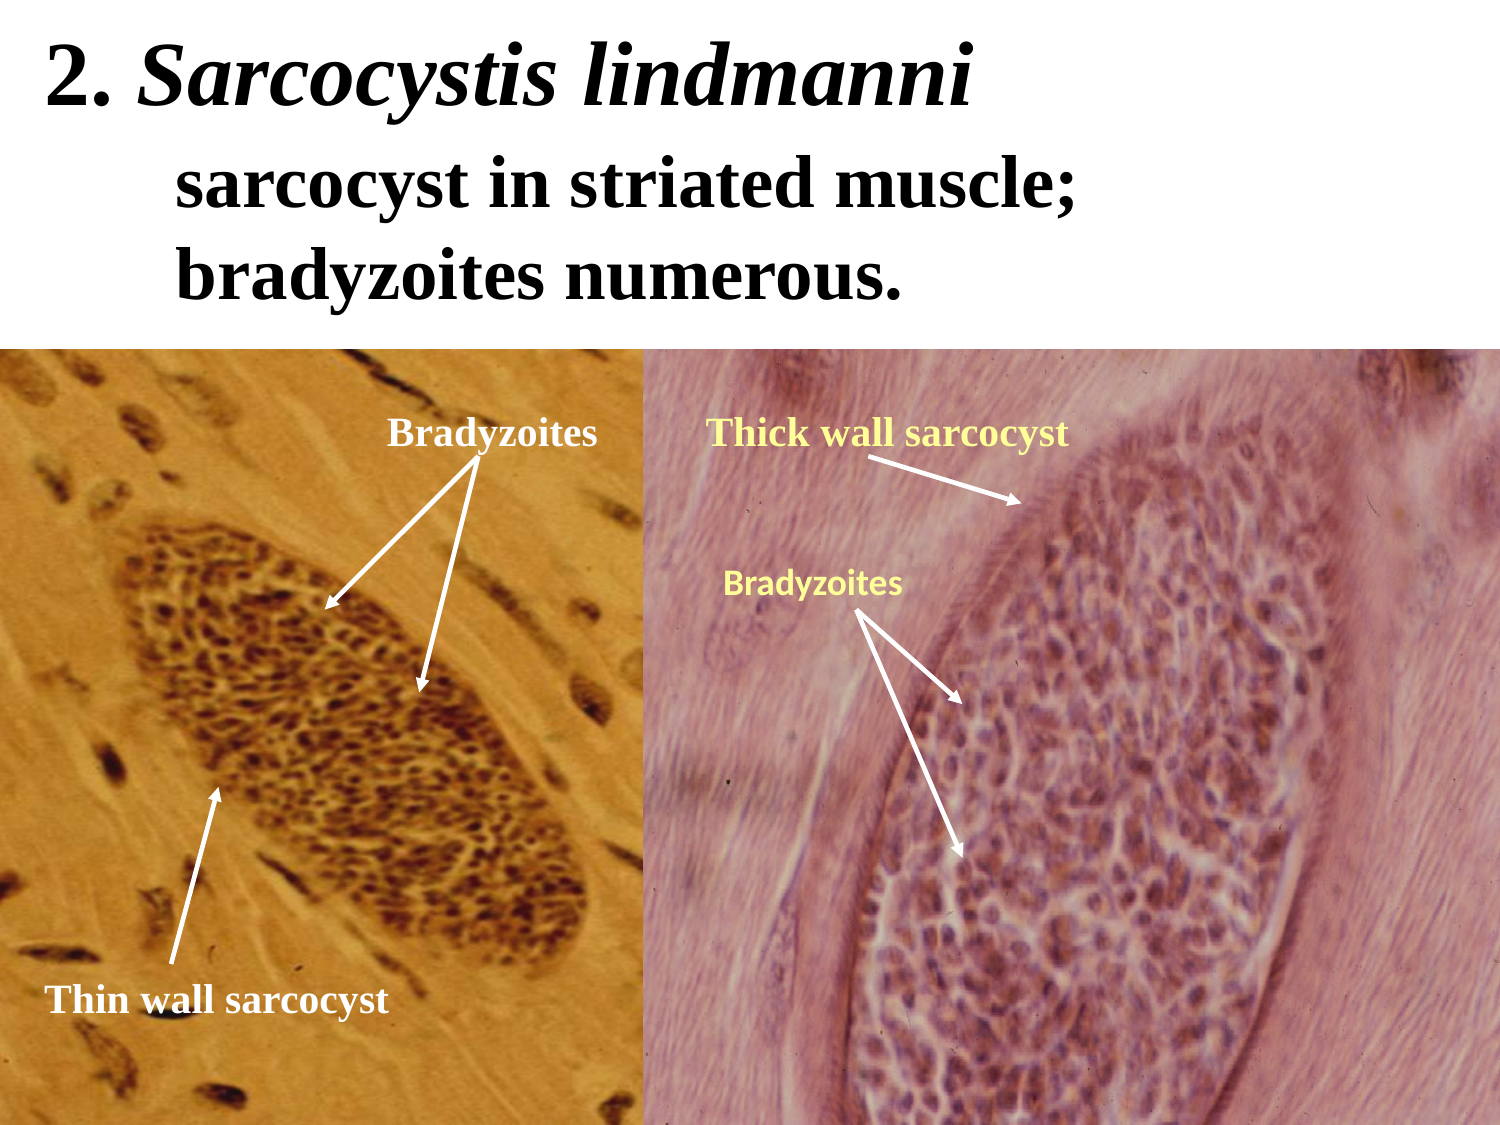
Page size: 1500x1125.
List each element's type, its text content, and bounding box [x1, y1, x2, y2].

picture [0, 349, 1500, 1125]
title 2. Sarcocystis lindmanni sarcocyst in striated muscle; bradyzoites numerous. [29, 0, 1425, 329]
